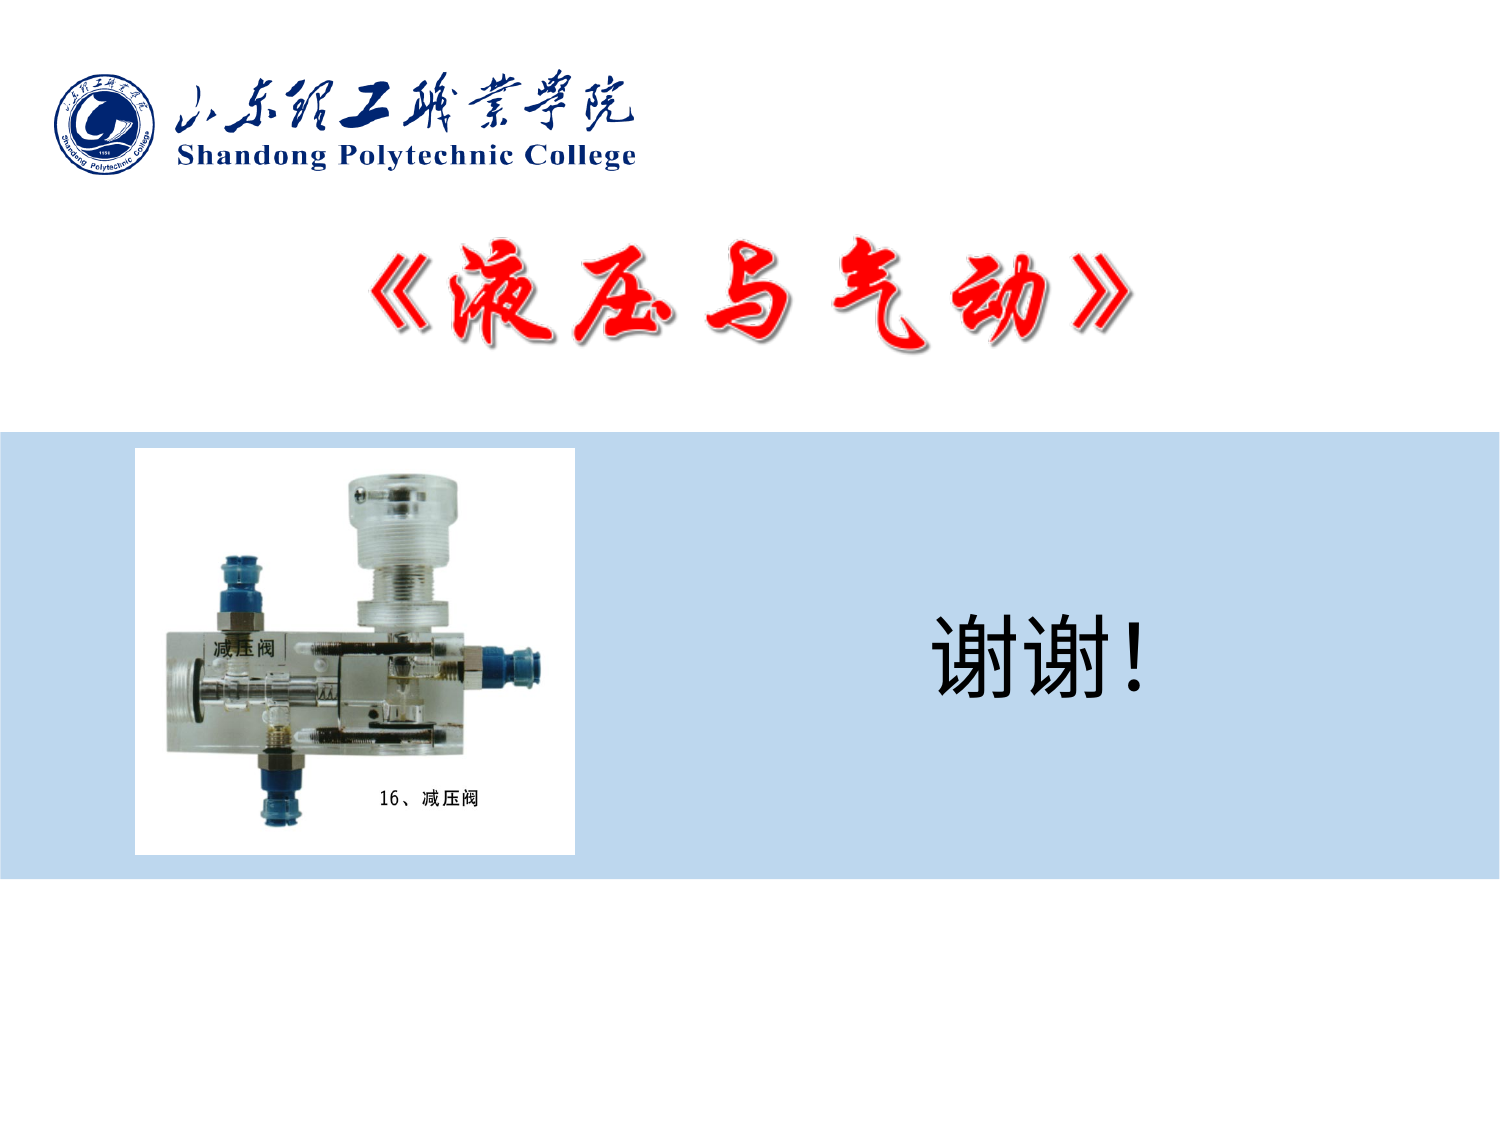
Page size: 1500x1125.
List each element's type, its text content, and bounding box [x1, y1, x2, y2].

picture [311, 219, 1189, 388]
picture [135, 448, 575, 856]
text_box 谢谢！ [679, 569, 1453, 717]
picture [54, 69, 635, 175]
